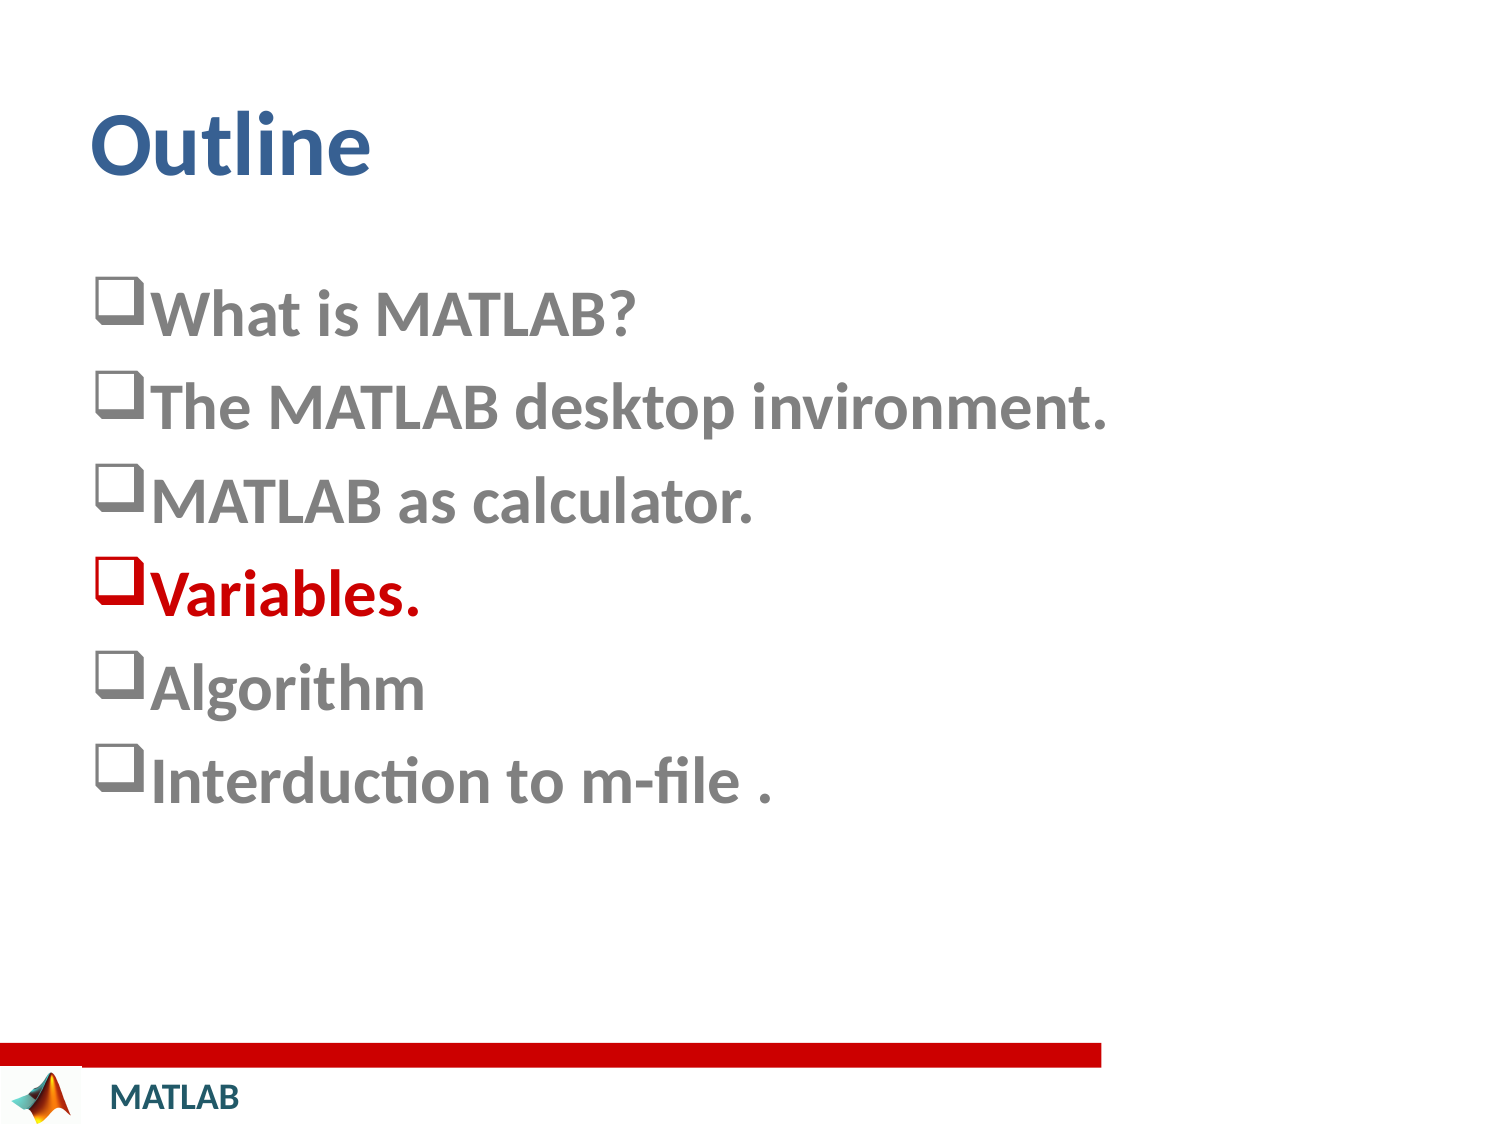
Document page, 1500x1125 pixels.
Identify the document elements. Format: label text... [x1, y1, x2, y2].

title Outline [75, 45, 1425, 233]
text_box MATLAB [94, 1064, 255, 1125]
footer [0, 1042, 1102, 1068]
list What is MATLAB? The MATLAB desktop invironment. MATLAB as calculator. Variables. Algorithm Interduction to m-file . [75, 262, 1425, 1005]
picture [0, 1066, 83, 1125]
